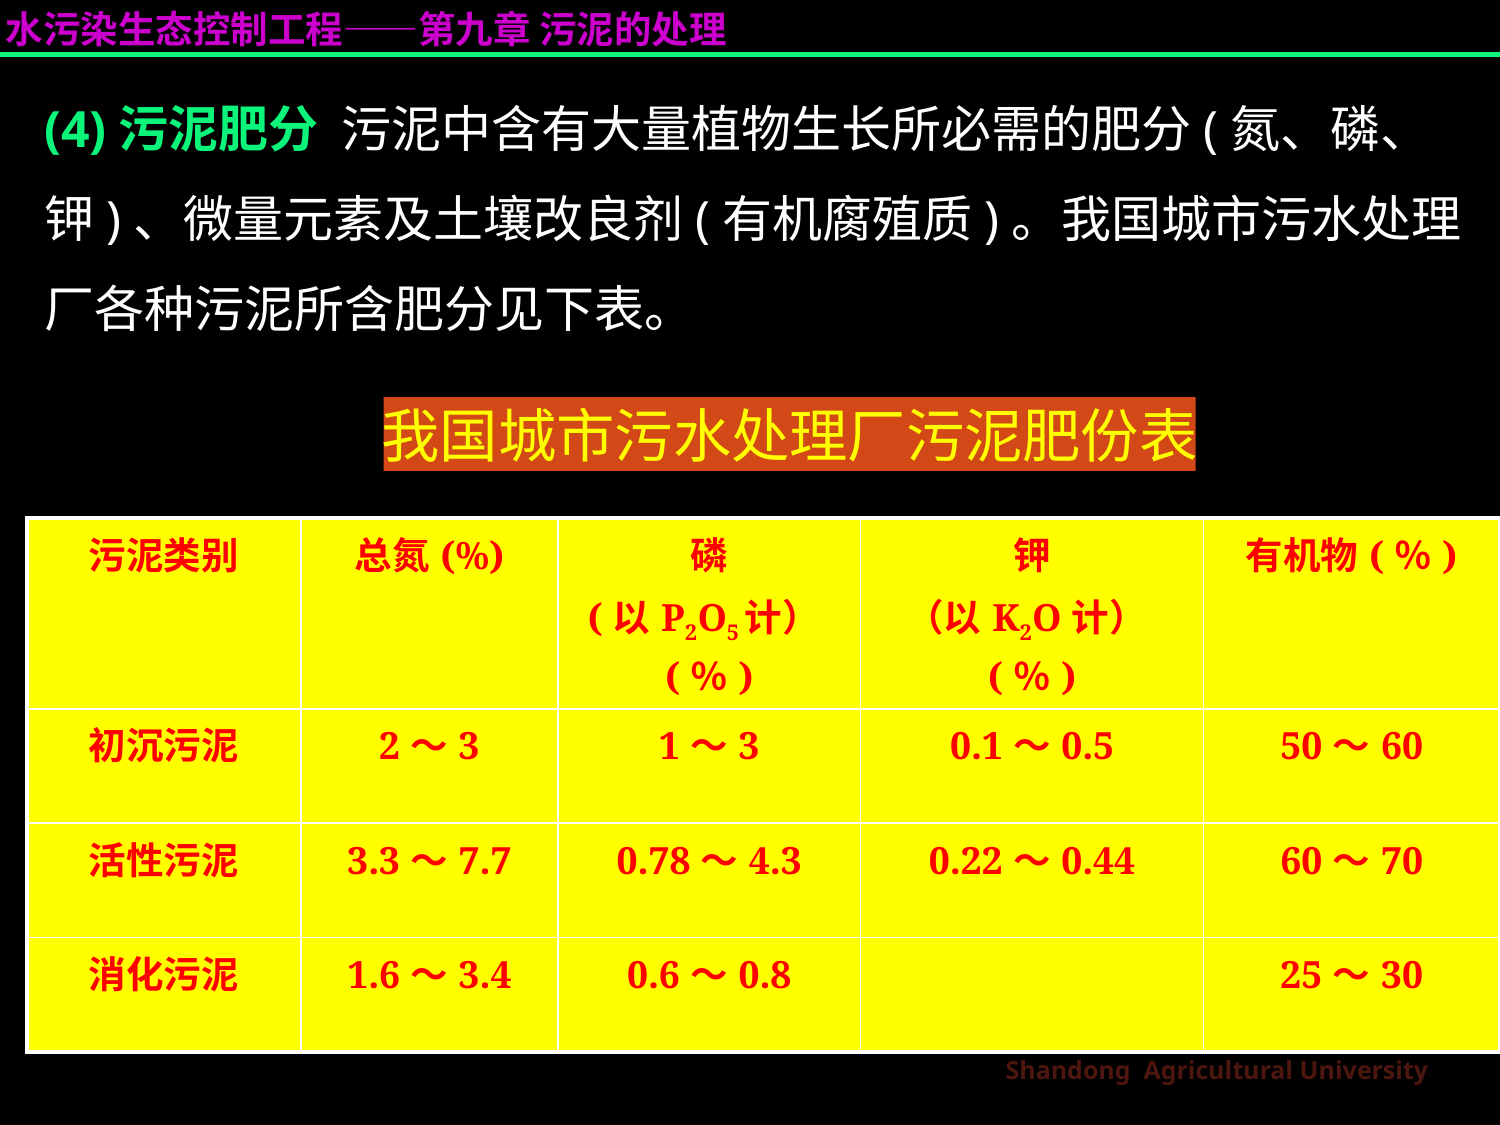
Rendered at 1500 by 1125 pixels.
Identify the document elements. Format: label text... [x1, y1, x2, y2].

table_header 污泥类别 [29, 520, 300, 708]
table_header 磷 (以P2O5计）(％) [559, 520, 860, 708]
table_cell 50～60 [1204, 710, 1498, 822]
table_cell 0.78～4.3 [559, 824, 860, 937]
table_cell 活性污泥 [29, 824, 300, 937]
text_box (4)污泥肥分 污泥中含有大量植物生长所必需的肥分(氮、磷、钾)、微量元素及土壤改良剂(有机腐殖质)。我国城市污水处理厂各种污泥所含肥分见下表。 [29, 60, 1483, 336]
table_cell 1～3 [559, 710, 860, 822]
text_box 我国城市污水处理厂污泥肥份表 [383, 397, 1196, 471]
table_header 有机物(％) [1204, 520, 1498, 708]
table_header 钾 （以K2O计）(％) [861, 520, 1203, 708]
table_cell 2～3 [302, 710, 557, 822]
table_cell [861, 938, 1203, 1050]
table_header 总氮(%) [302, 520, 557, 708]
table_cell 60～70 [1204, 824, 1498, 937]
table_cell 25～30 [1204, 938, 1498, 1050]
table_cell 初沉污泥 [29, 710, 300, 822]
table_cell 0.1～0.5 [861, 710, 1203, 822]
table_cell 0.22～0.44 [861, 824, 1203, 937]
table_cell 0.6～0.8 [559, 938, 860, 1050]
table_cell 1.6～3.4 [302, 938, 557, 1050]
table_cell 消化污泥 [29, 938, 300, 1050]
table_cell 3.3～7.7 [302, 824, 557, 937]
